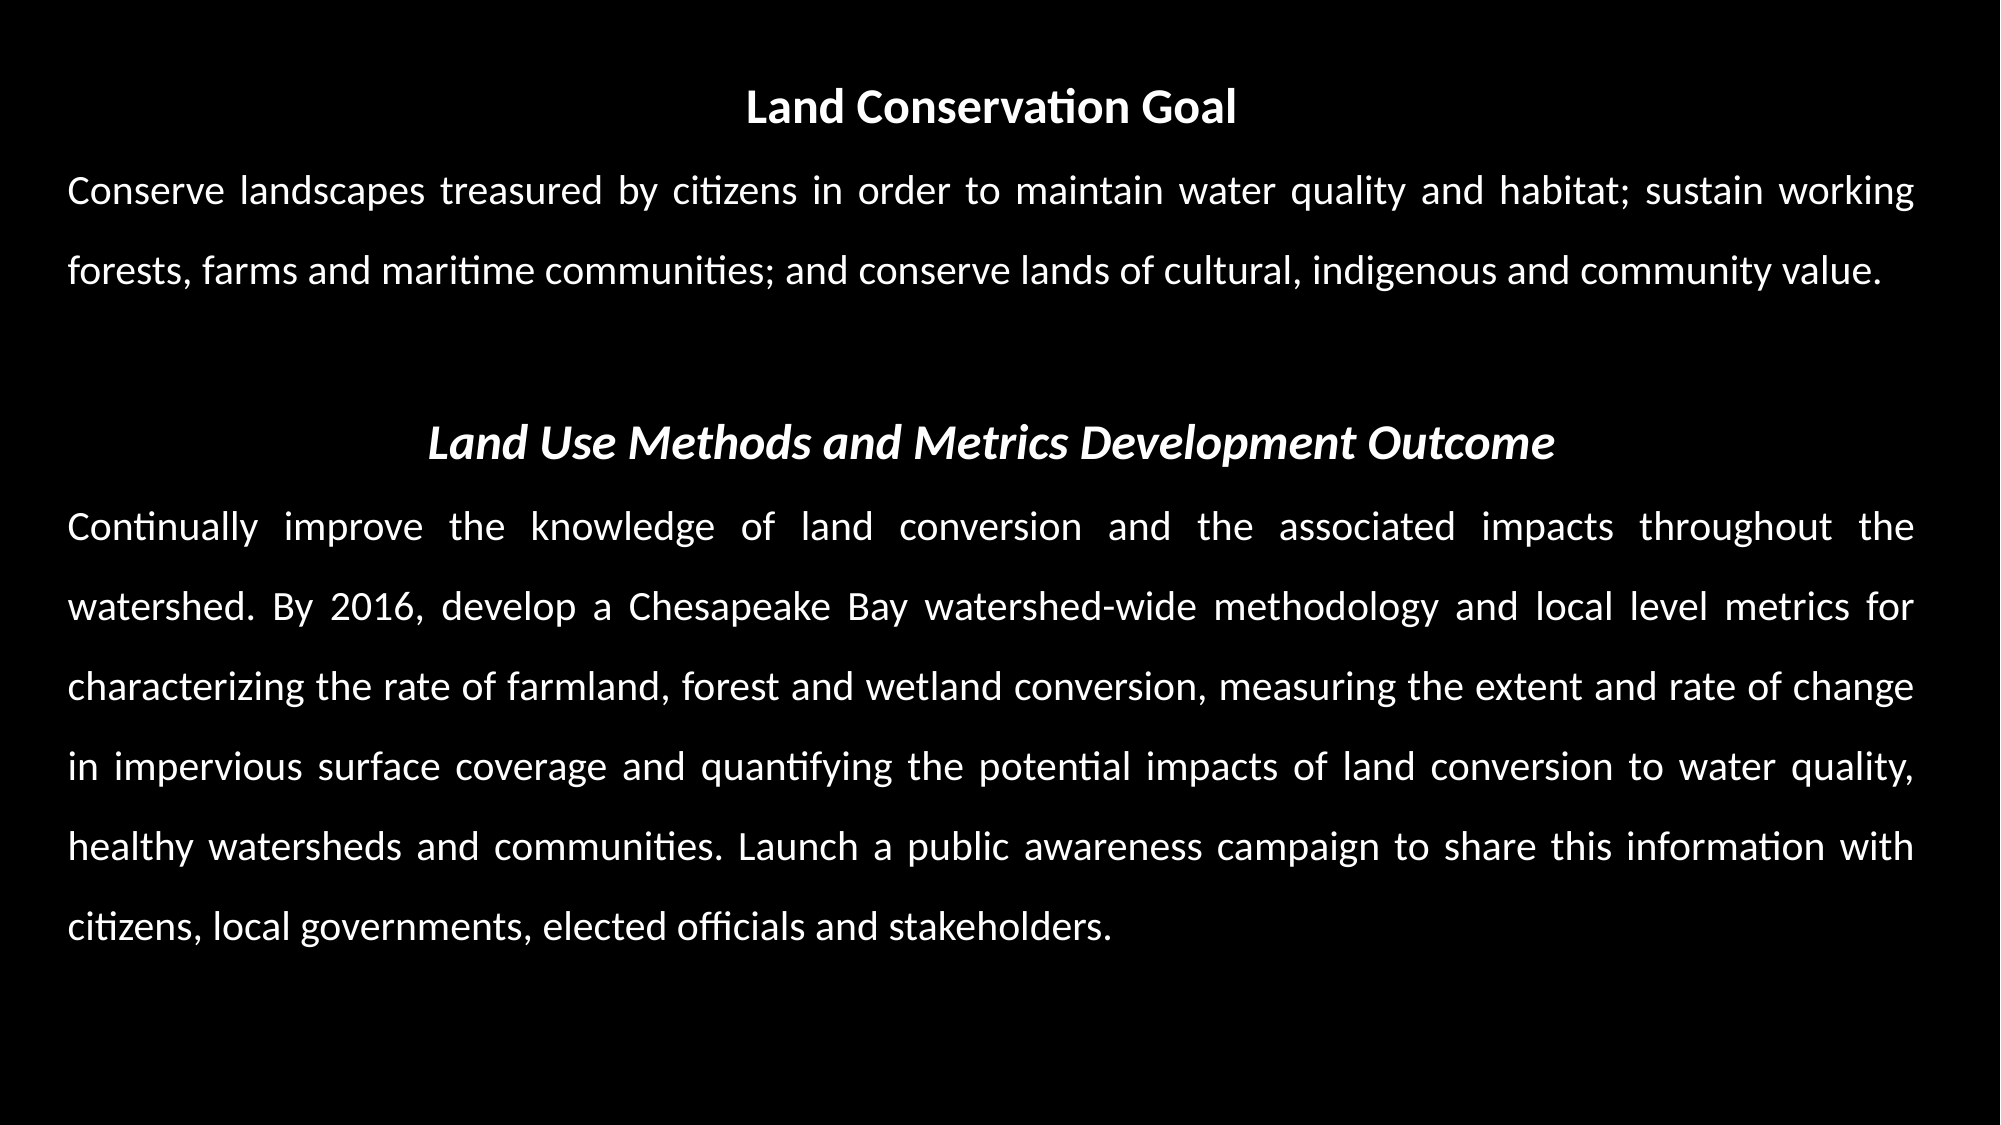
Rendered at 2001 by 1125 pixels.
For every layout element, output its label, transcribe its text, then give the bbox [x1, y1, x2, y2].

list Land Conservation Goal Conserve landscapes treasured by citizens in order to maintain water quality and habitat; sustain working forests, farms and maritime communities; and conserve lands of cultural, indigenous and community value. Land Use Methods and Metrics Development Outcome Continually improve the knowledge of land conversion and the associated impacts throughout the watershed. By 2016, develop a Chesapeake Bay watershed-wide methodology and local level metrics for characterizing the rate of farmland, forest and wetland conversion, measuring the extent and rate of change in impervious surface coverage and quantifying the potential impacts of land conversion to water quality, healthy watersheds and communities. Launch a public awareness campaign to share this information with citizens, local governments, elected officials and stakeholders. [52, 29, 1931, 1014]
